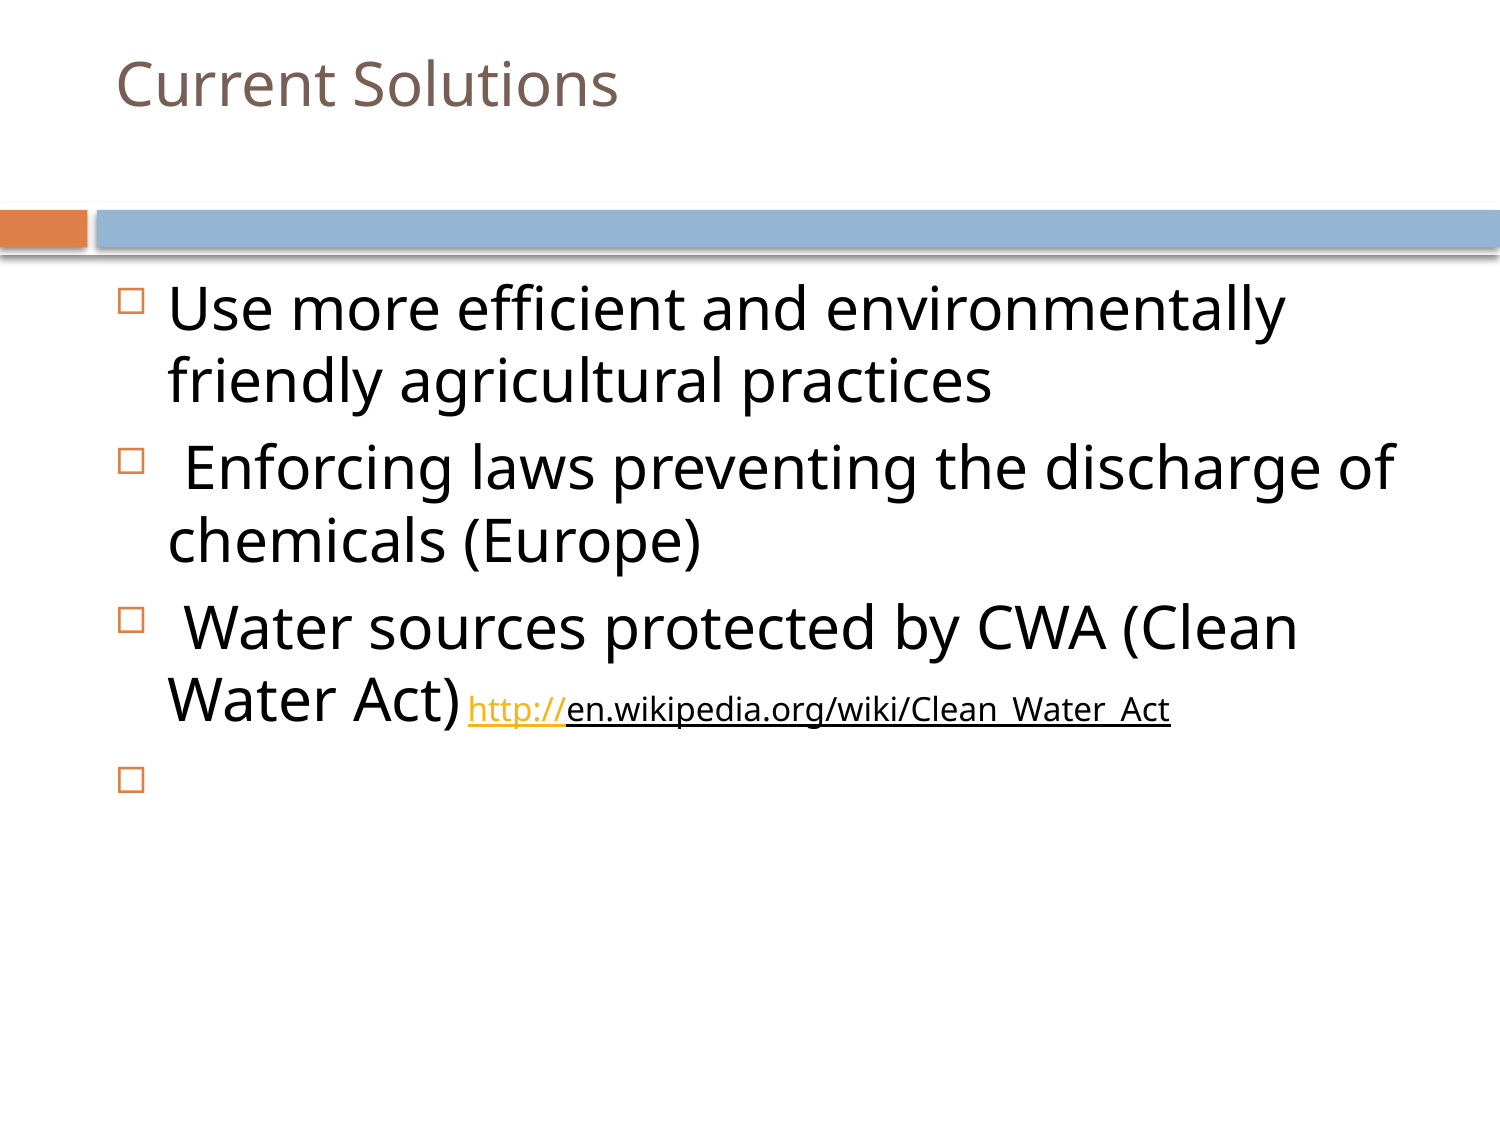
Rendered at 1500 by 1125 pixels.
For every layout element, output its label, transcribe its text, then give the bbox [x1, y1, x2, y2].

title Current Solutions [100, 37, 1438, 200]
list Use more efficient and environmentally friendly agricultural practices Enforcing laws preventing the discharge of chemicals (Europe) Water sources protected by CWA (Clean Water Act) http://en.wikipedia.org/wiki/Clean_Water_Act [100, 262, 1438, 1000]
